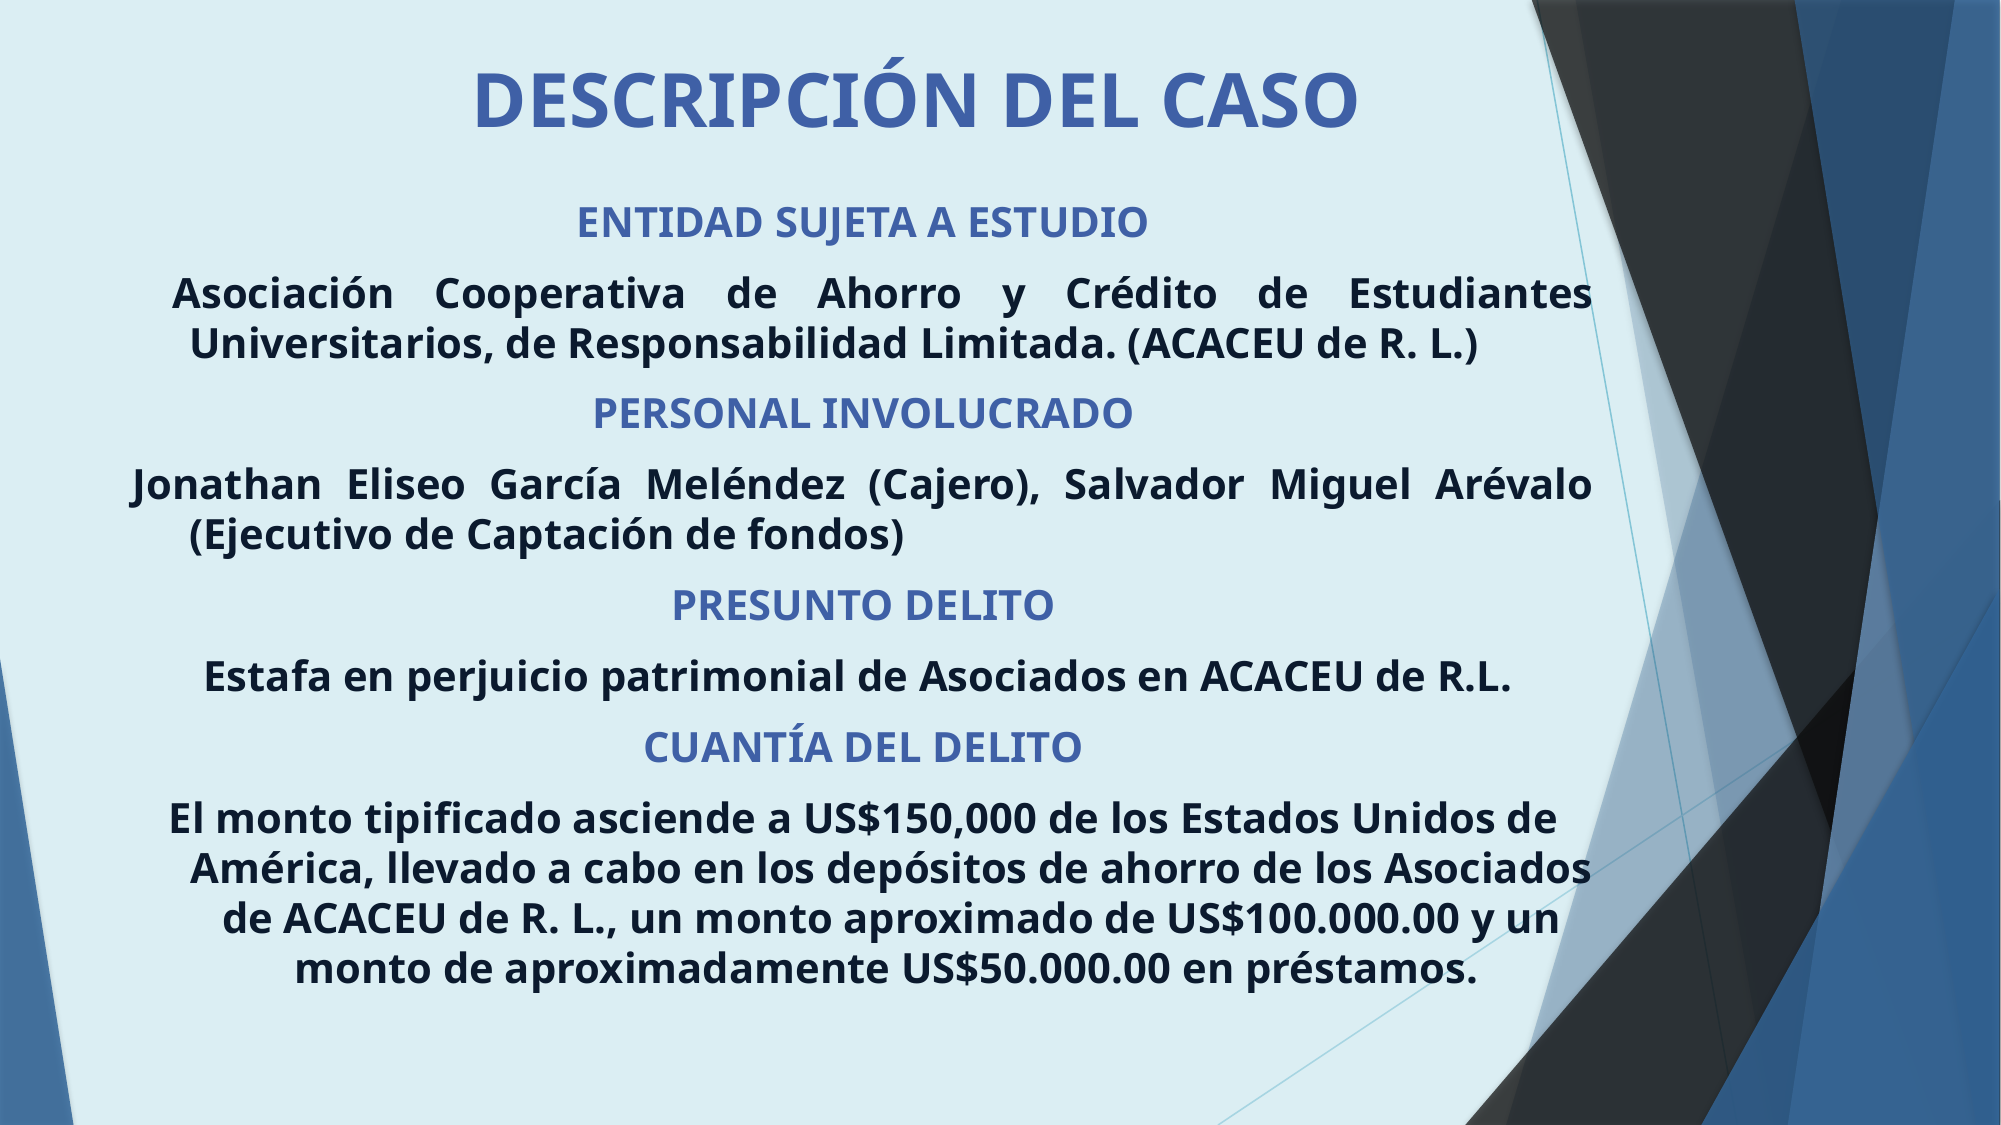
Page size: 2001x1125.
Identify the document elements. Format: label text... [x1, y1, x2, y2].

title DESCRIPCIÓN DEL CASO [99, 45, 1734, 161]
list ENTIDAD SUJETA A ESTUDIO Asociación Cooperativa de Ahorro y Crédito de Estudiantes Universitarios, de Responsabilidad Limitada. (ACACEU de R. L.) PERSONAL INVOLUCRADO Jonathan Eliseo García Meléndez (Cajero), Salvador Miguel Arévalo (Ejecutivo de Captación de fondos) PRESUNTO DELITO Estafa en perjuicio patrimonial de Asociados en ACACEU de R.L. CUANTÍA DEL DELITO El monto tipificado asciende a US$150,000 de los Estados Unidos de América, llevado a cabo en los depósitos de ahorro de los Asociados de ACACEU de R. L., un monto aproximado de US$100.000.00 y un monto de aproximadamente US$50.000.00 en préstamos. [117, 117, 1610, 1082]
